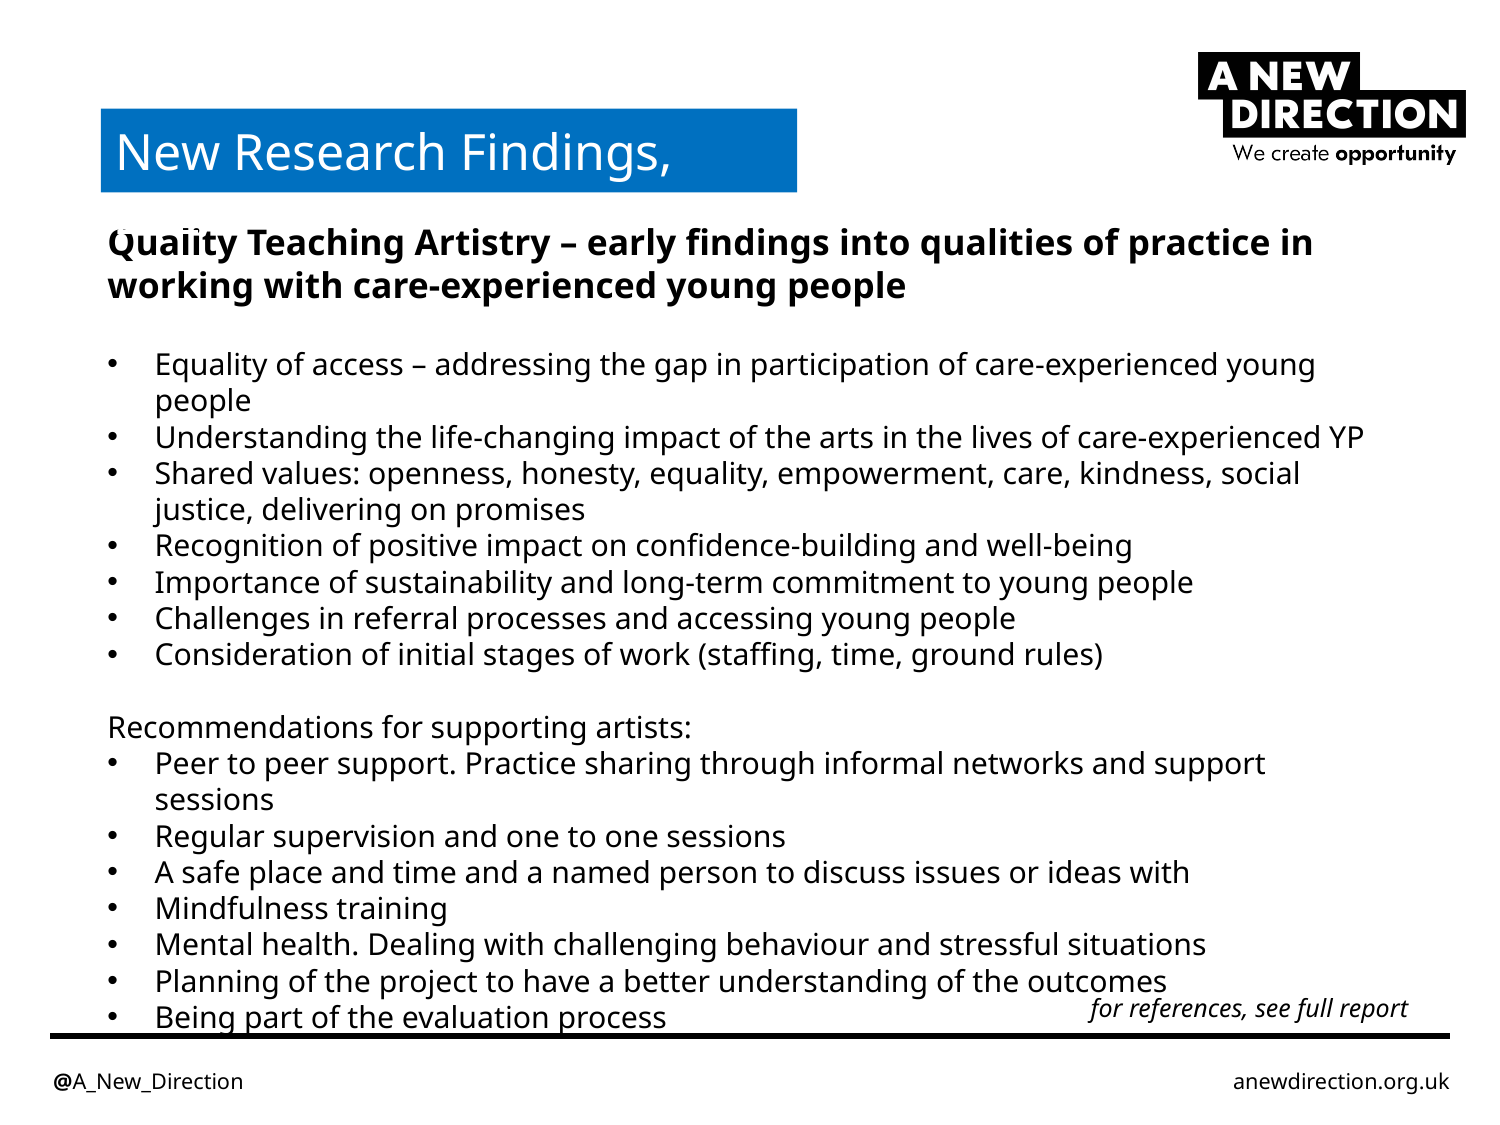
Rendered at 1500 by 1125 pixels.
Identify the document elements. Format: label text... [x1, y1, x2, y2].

text_box [1407, 1033, 1450, 1039]
text_box New Research Findings, 2021 [100, 108, 798, 193]
text_box @A_New_Direction [53, 1063, 529, 1094]
picture [1198, 52, 1466, 165]
text_box for references, see full report [1057, 985, 1424, 1030]
text_box [50, 1033, 92, 1039]
text_box anewdirection.org.uk [974, 1063, 1450, 1094]
text_box Quality Teaching Artistry – early findings into qualities of practice in working with care-experienced young people Equality of access – addressing the gap in participation of care-experienced young people Understanding the life-changing impact of the arts in the lives of care-experienced YP Shared values: openness, honesty, equality, empowerment, care, kindness, social justice, delivering on promises Recognition of positive impact on confidence-building and well-being Importance of sustainability and long-term commitment to young people Challenges in referral processes and accessing young people Consideration of initial stages of work (staffing, time, ground rules) Recommendations for supporting artists: Peer to peer support. Practice sharing through informal networks and support sessions Regular supervision and one to one sessions A safe place and time and a named person to discuss issues or ideas with Mindfulness training Mental health. Dealing with challenging behaviour and stressful situations Planning of the project to have a better understanding of the outcomes Being part of the evaluation process [92, 213, 1407, 1042]
